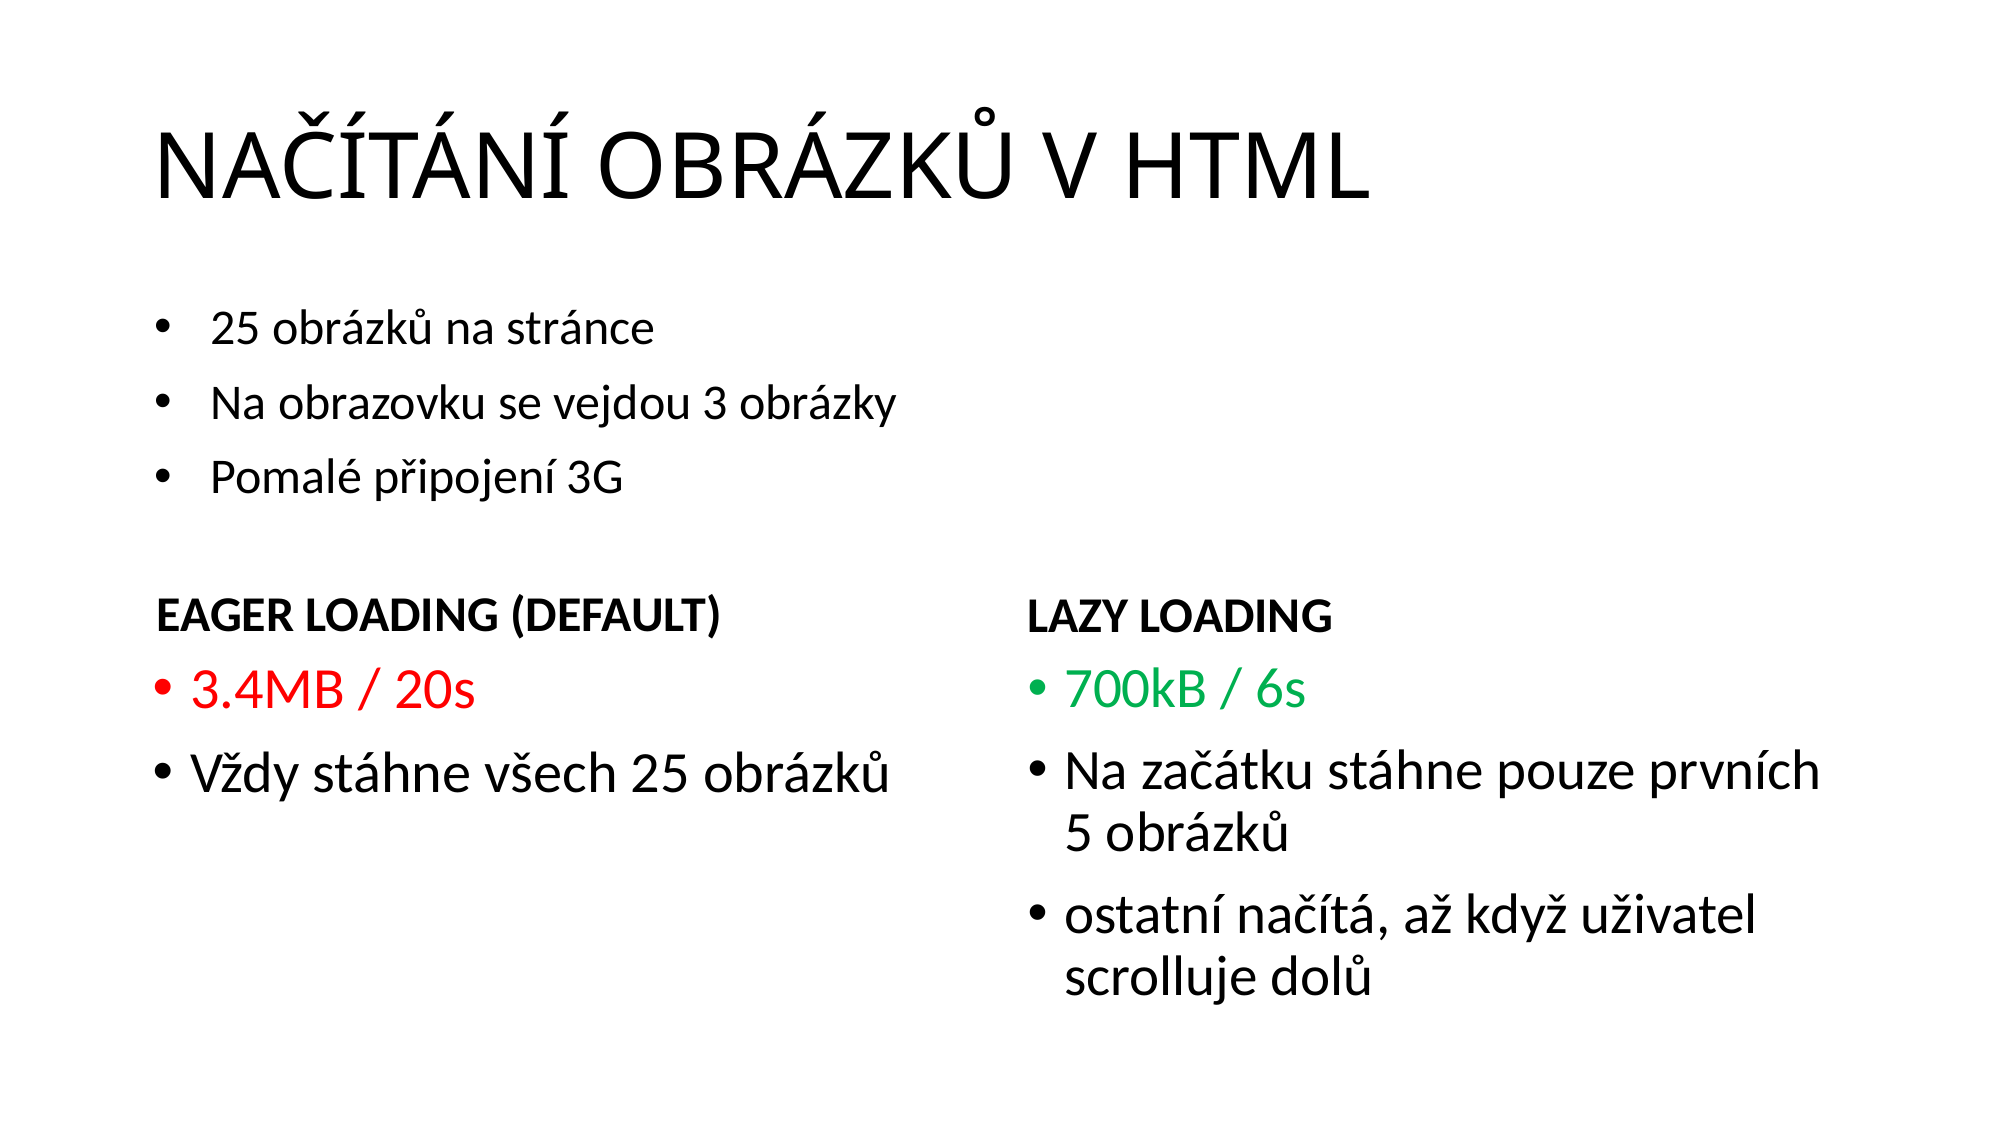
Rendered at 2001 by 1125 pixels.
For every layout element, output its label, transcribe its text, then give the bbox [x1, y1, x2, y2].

title NAČÍTÁNÍ OBRÁZKŮ V HTML [137, 59, 1863, 278]
list 3.4MB / 20s Vždy stáhne všech 25 obrázků [137, 651, 984, 1016]
list 700kB / 6s Na začátku stáhne pouze prvních 5 obrázků ostatní načítá, až když uživatel scrolluje dolů [1012, 651, 1863, 1016]
list EAGER LOADING (DEFAULT) [141, 514, 988, 650]
list LAZY LOADING [1012, 515, 1863, 651]
text_box 25 obrázků na stránce Na obrazovku se vejdou 3 obrázky Pomalé připojení 3G [139, 239, 1028, 513]
